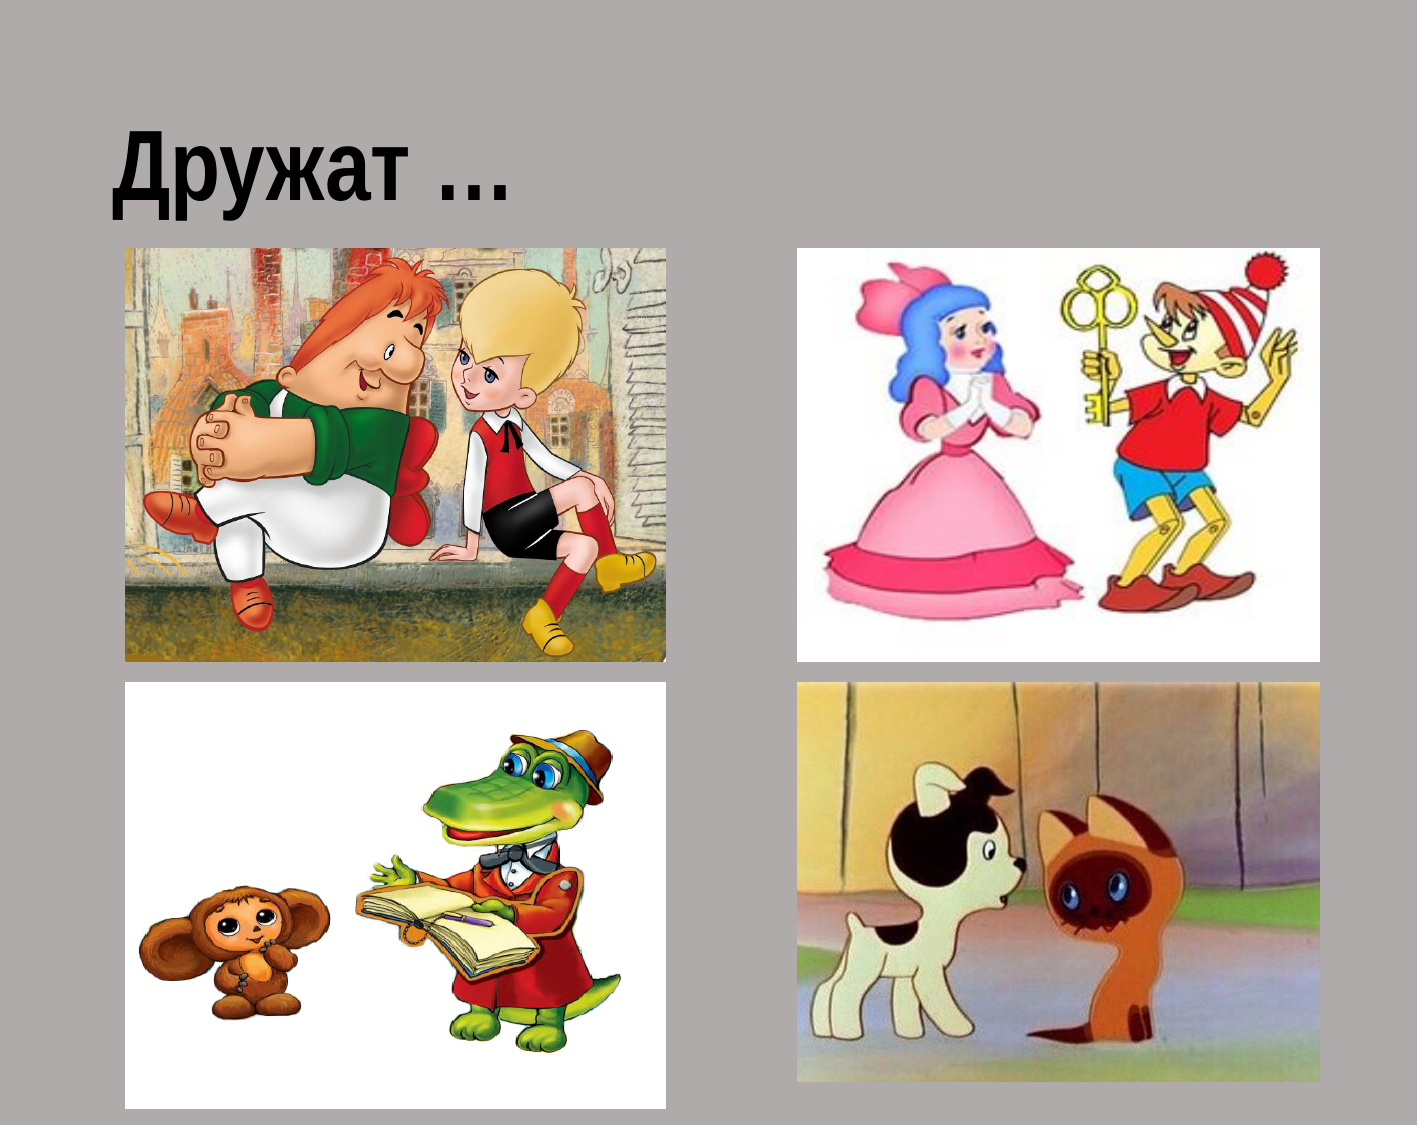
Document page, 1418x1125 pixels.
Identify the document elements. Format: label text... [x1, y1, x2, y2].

title Дружат … [97, 59, 1320, 278]
picture [125, 682, 666, 1109]
picture [796, 248, 1320, 662]
picture [125, 248, 666, 662]
picture [796, 682, 1320, 1082]
